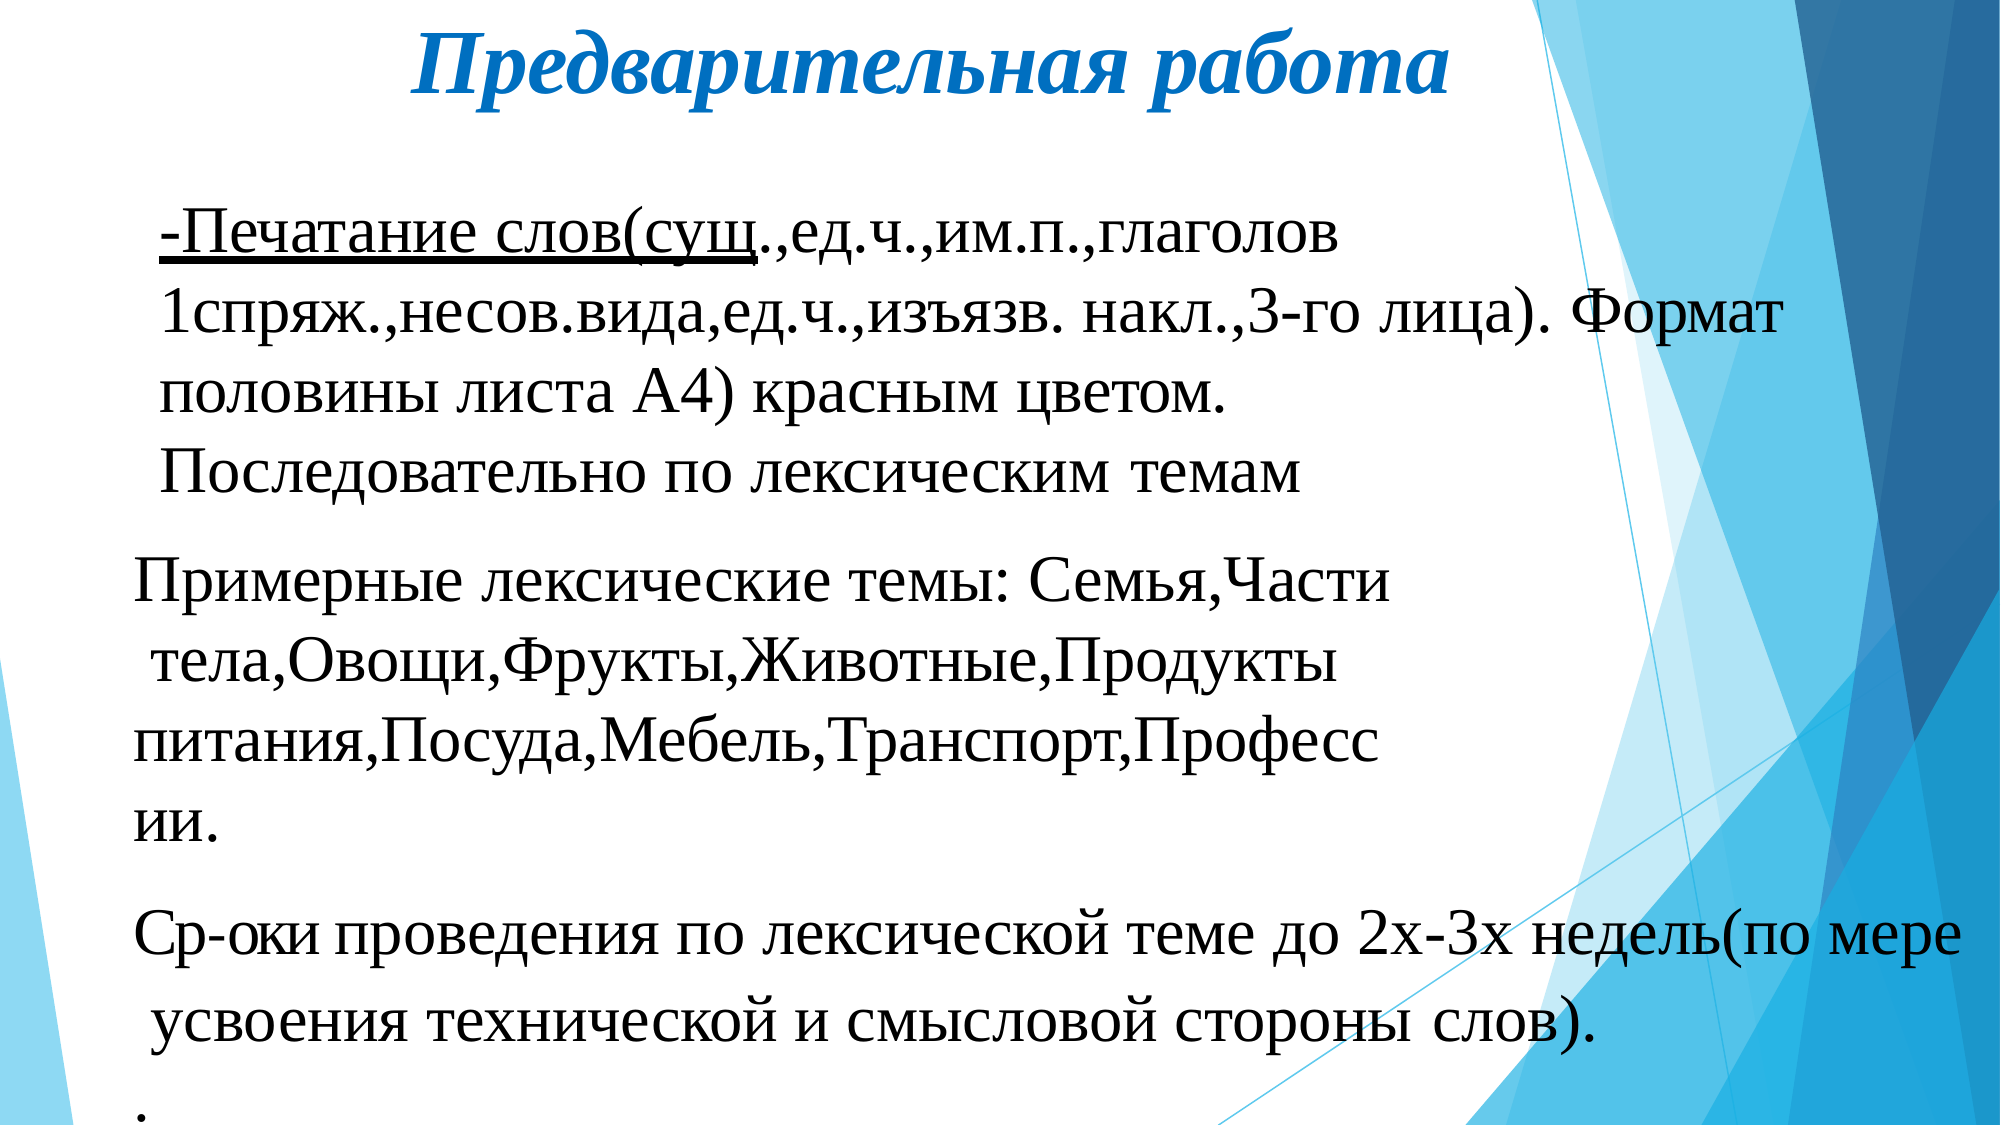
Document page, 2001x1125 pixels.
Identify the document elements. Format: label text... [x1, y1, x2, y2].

text_box -Печатание слов(сущ.,ед.ч.,им.п.,глаголов 1спряж.,несов.вида,ед.ч.,изъязв. накл.,3-го лица). Формат половины листа А4) красным цветом. Последовательно по лексическим темам Примерные лексические темы: Семья,Части тела,Овощи,Фрукты,Животные,Продукты питания,Посуда,Мебель,Транспорт,Профессии. Ср-оки проведения по лексической теме до 2х-3х недель(по мере усвоения технической и смысловой стороны слов). . [131, 184, 1968, 1125]
title Предварительная работа [409, 0, 1485, 190]
